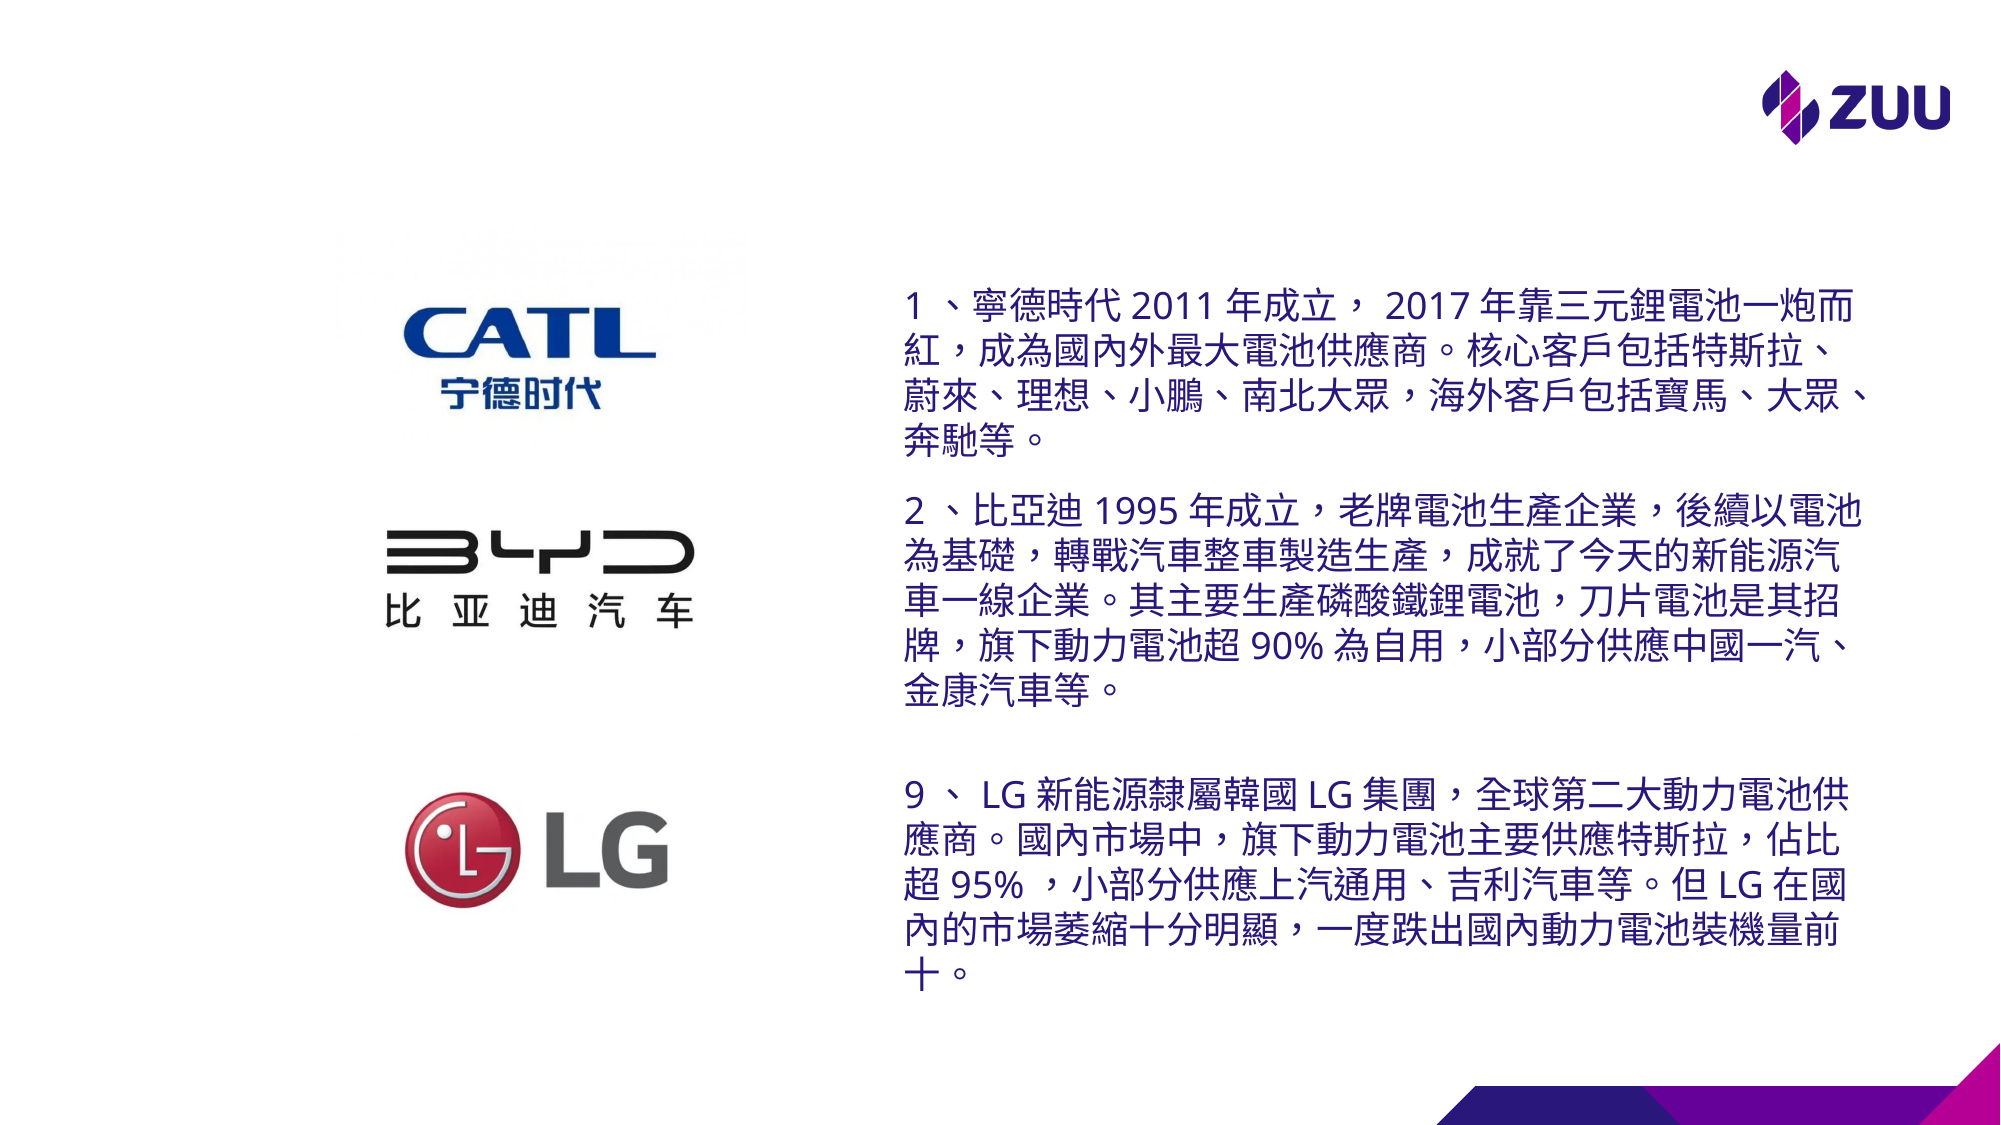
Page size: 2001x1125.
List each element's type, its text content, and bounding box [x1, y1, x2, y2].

text_box 2、比亞迪1995年成立，老牌電池生產企業，後續以電池為基礎，轉戰汽車整車製造生產，成就了今天的新能源汽車一線企業。其主要生產磷酸鐵鋰電池，刀片電池是其招牌，旗下動力電池超90%為自用，小部分供應中國一汽、金康汽車等。 [889, 479, 1890, 720]
text_box 9、LG新能源隸屬韓國LG集團，全球第二大動力電池供應商。國內市場中，旗下動力電池主要供應特斯拉，佔比超95%，小部分供應上汽通用、吉利汽車等。但LG在國內的市場萎縮十分明顯，一度跌出國內動力電池裝機量前十。 [889, 763, 1890, 1004]
slide_number 26 [1500, 1042, 1950, 1103]
text_box 1、寧德時代2011年成立，2017年靠三元鋰電池一炮而紅，成為國內外最大電池供應商。核心客戶包括特斯拉、蔚來、理想、小鵬、南北大眾，海外客戶包括寶馬、大眾、奔馳等。 [889, 274, 1890, 470]
picture [335, 226, 747, 682]
picture [352, 733, 730, 961]
